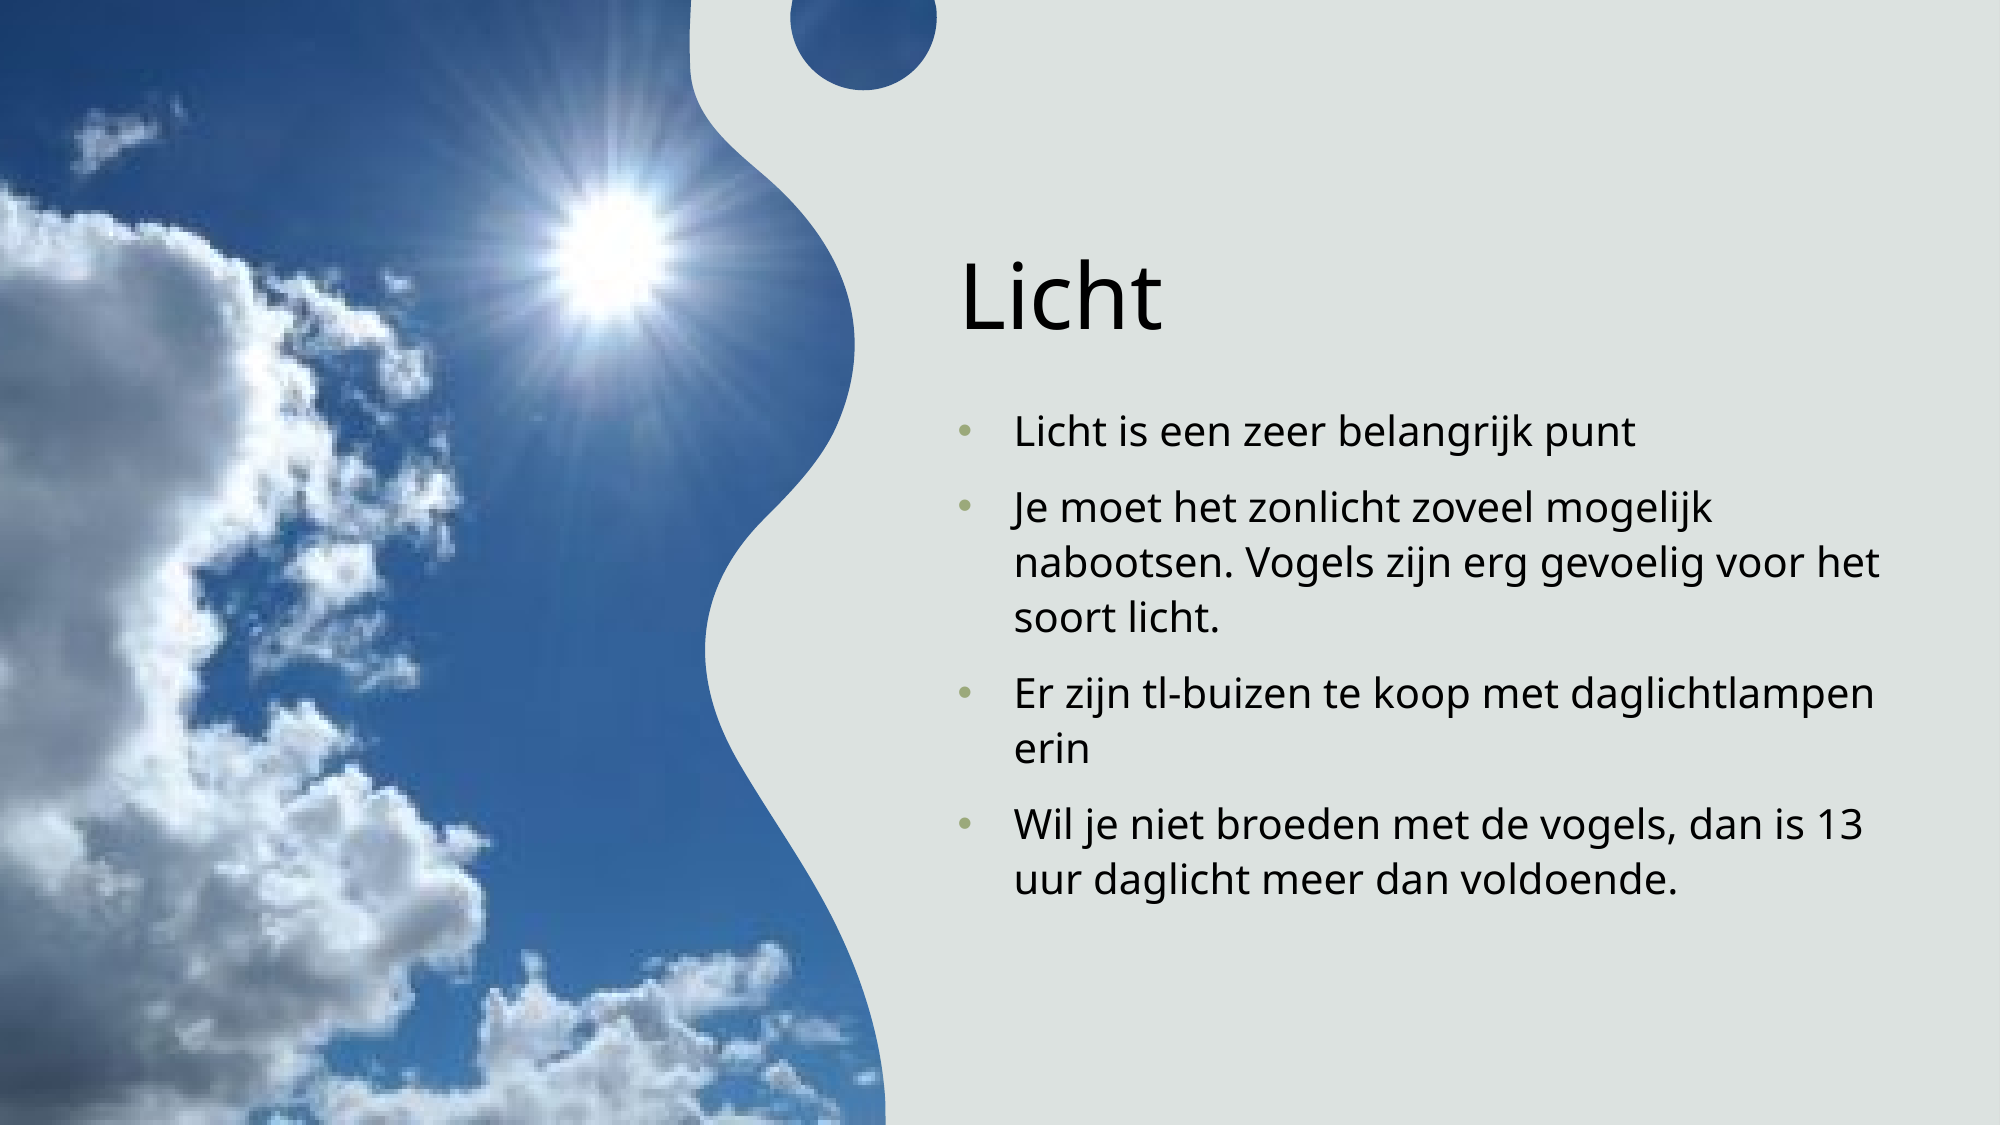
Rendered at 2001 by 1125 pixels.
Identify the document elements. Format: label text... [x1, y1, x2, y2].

list Licht is een zeer belangrijk punt Je moet het zonlicht zoveel mogelijk nabootsen. Vogels zijn erg gevoelig voor het soort licht. Er zijn tl-buizen te koop met daglichtlampen erin Wil je niet broeden met de vogels, dan is 13 uur daglicht meer dan voldoende. [942, 392, 1911, 914]
title Licht [943, 90, 1915, 356]
text_box [937, 0, 2000, 1125]
picture [0, 0, 937, 1125]
